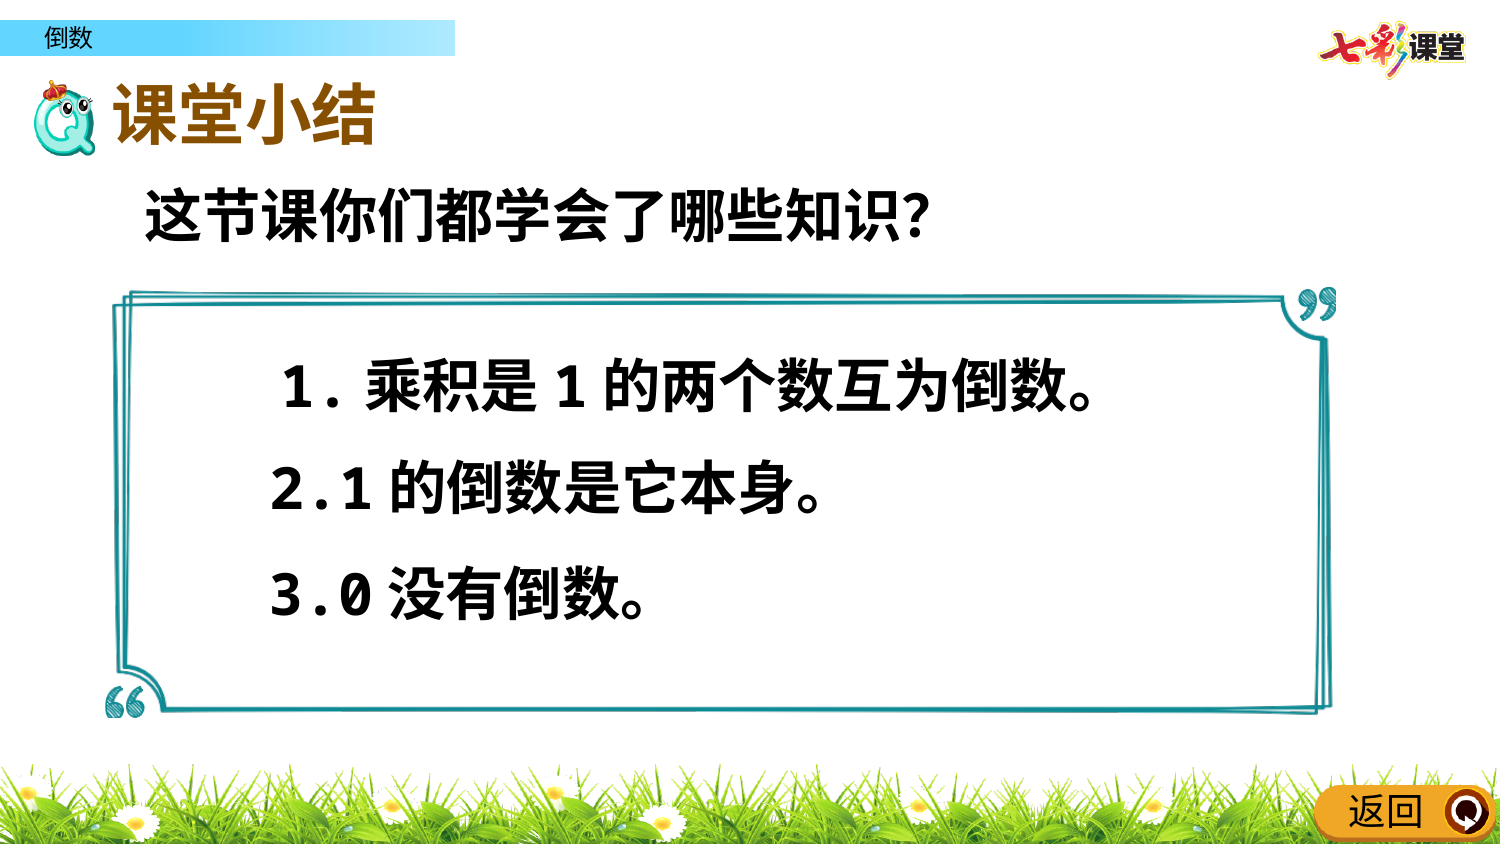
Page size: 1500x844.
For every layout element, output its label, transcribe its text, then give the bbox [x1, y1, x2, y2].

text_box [265, 338, 1344, 428]
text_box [265, 542, 1336, 637]
picture [34, 80, 96, 156]
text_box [265, 435, 1336, 531]
picture [105, 287, 1337, 718]
picture [0, 764, 1500, 844]
text_box 这节课你们都学会了哪些知识？ [133, 173, 972, 255]
text_box 课堂小结 [100, 67, 404, 159]
picture [1316, 20, 1468, 80]
